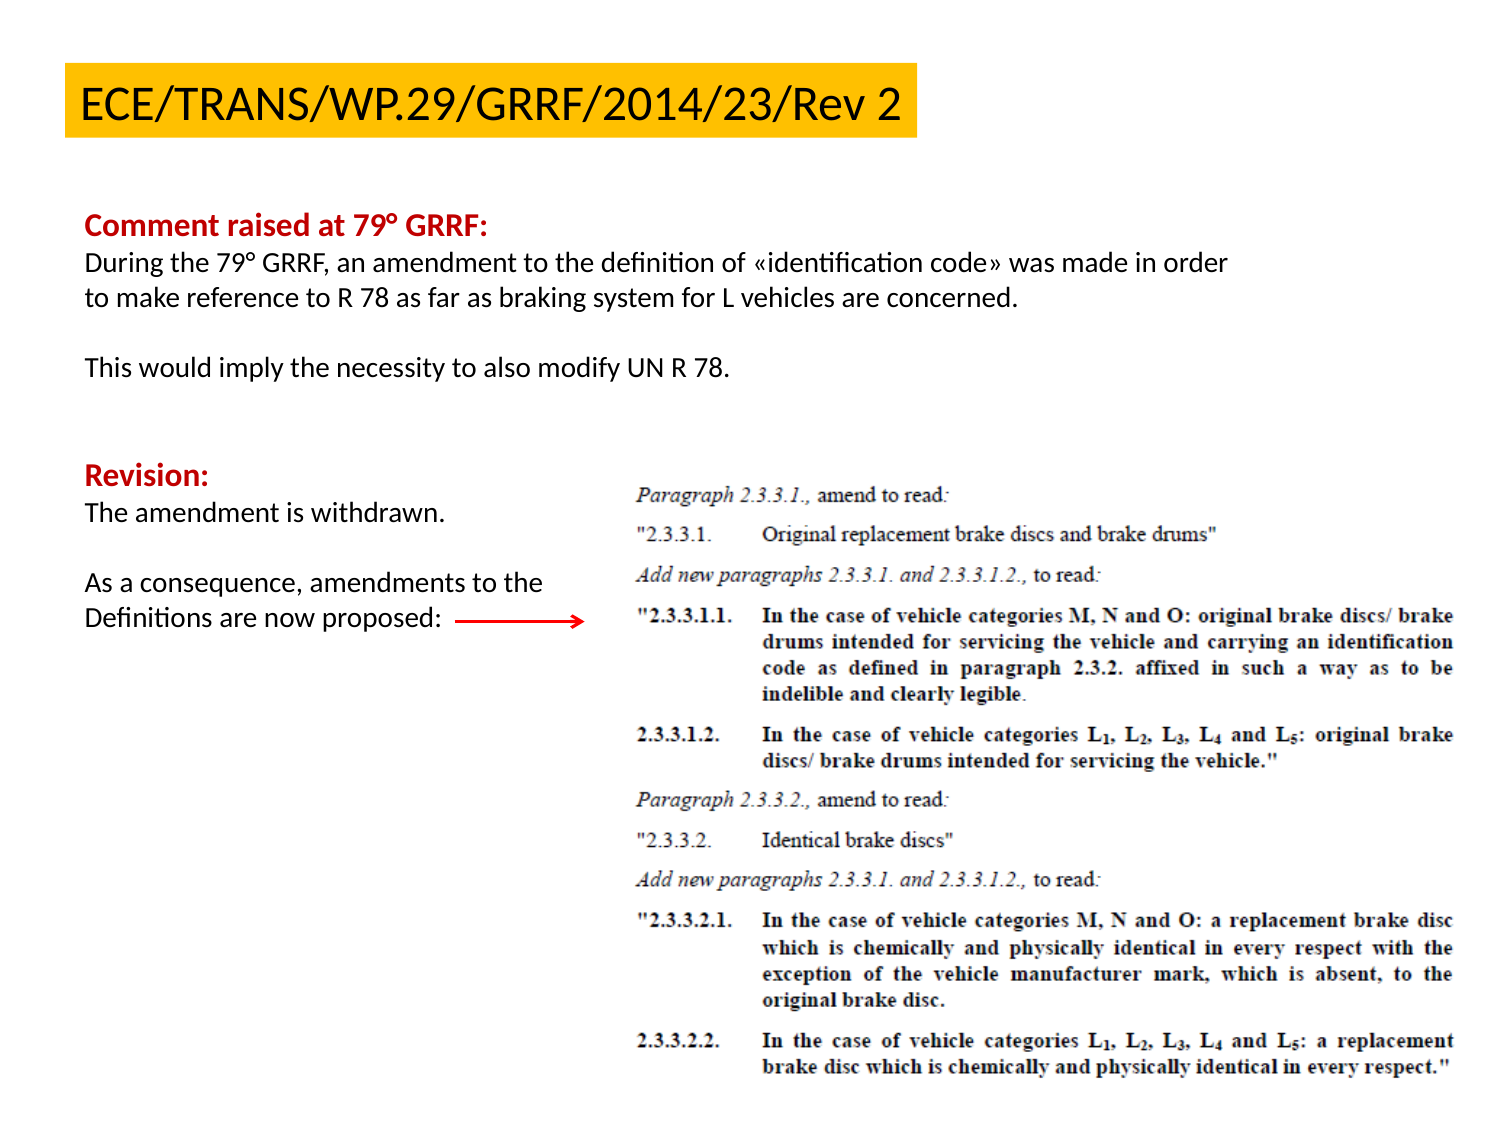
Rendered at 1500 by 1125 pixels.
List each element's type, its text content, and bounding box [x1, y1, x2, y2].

text_box ECE/TRANS/WP.29/GRRF/2014/23/Rev 2 [65, 62, 918, 138]
picture [630, 478, 1471, 1095]
text_box Comment raised at 79° GRRF: During the 79° GRRF, an amendment to the definition of «identification code» was made in order to make reference to R 78 as far as braking system for L vehicles are concerned. This would imply the necessity to also modify UN R 78. Revision: The amendment is withdrawn. As a consequence, amendments to the Definitions are now proposed: [69, 196, 1245, 746]
